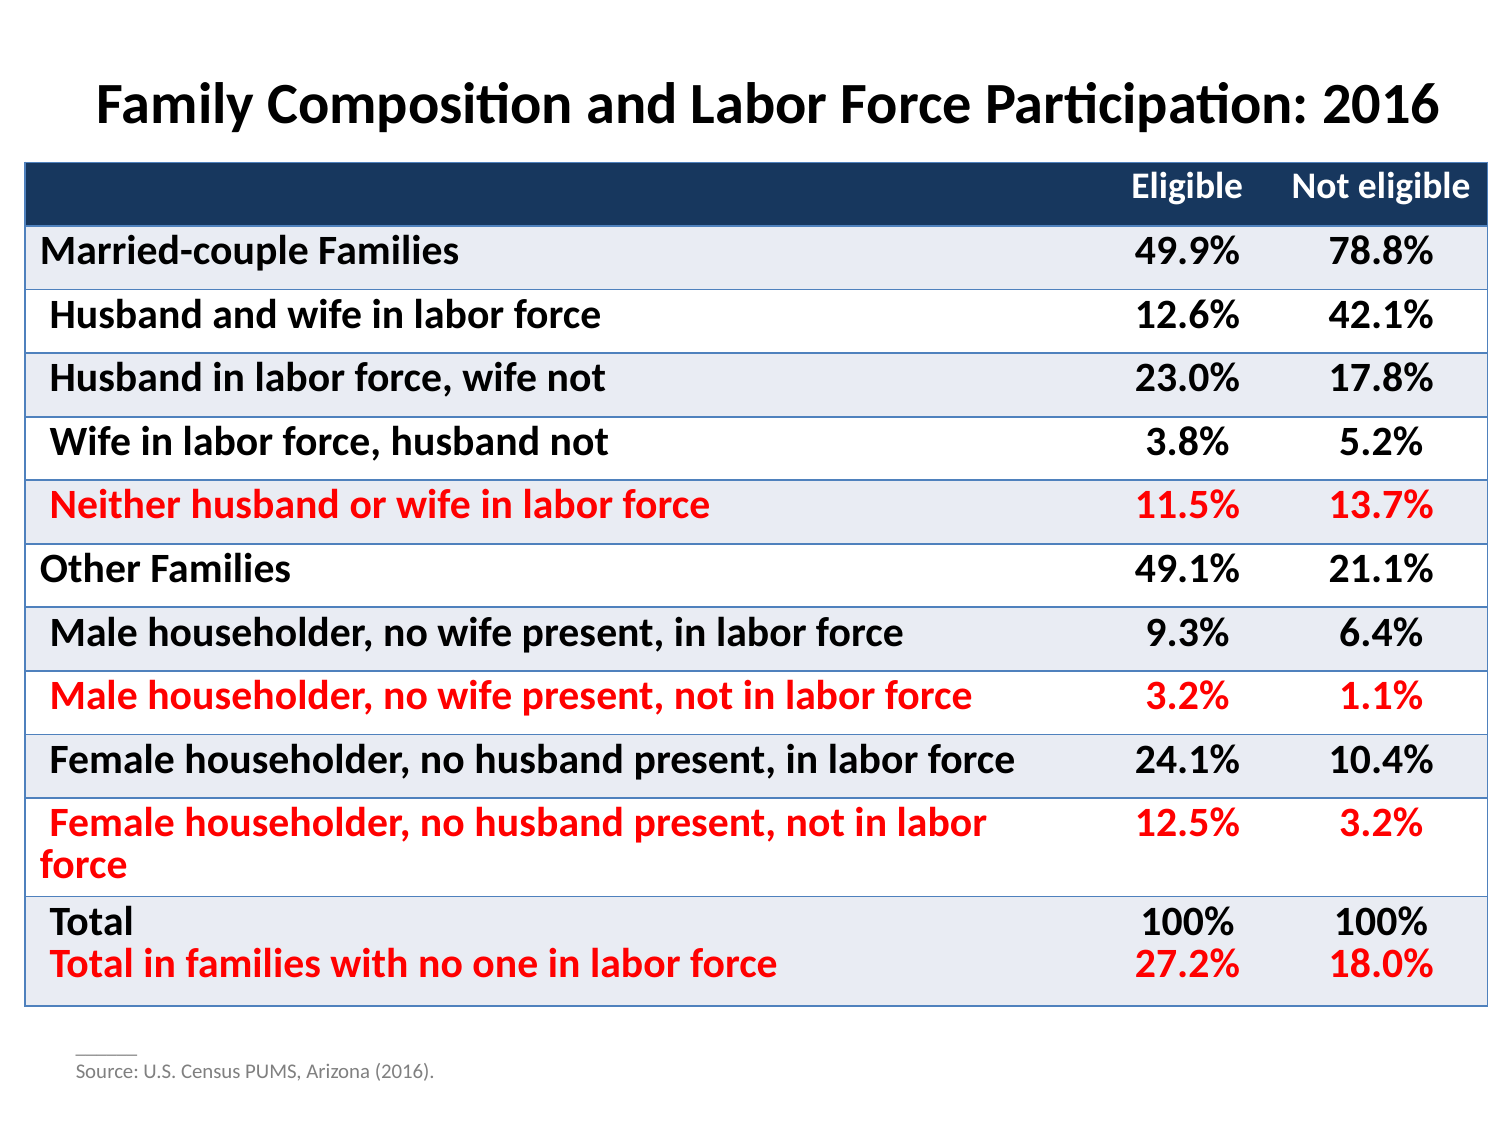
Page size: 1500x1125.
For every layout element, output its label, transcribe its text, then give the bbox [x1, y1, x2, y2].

table_cell 49.9% [1100, 227, 1275, 289]
title Family Composition and Labor Force Participation: 2016 [75, 37, 1463, 163]
table_cell 3.8% [1100, 418, 1275, 479]
table_cell 5.2% [1275, 418, 1487, 479]
table_cell 3.2% [1275, 799, 1487, 896]
table_cell 3.2% [1100, 672, 1275, 734]
table_cell 10.4% [1275, 735, 1487, 797]
table_cell 24.1% [1100, 735, 1275, 797]
table_cell 42.1% [1275, 290, 1487, 352]
table_cell 100% 27.2% [1100, 897, 1275, 1005]
table_header [26, 163, 1100, 225]
table_cell 17.8% [1275, 354, 1487, 416]
table_cell 49.1% [1100, 545, 1275, 606]
table_cell Male householder, no wife present, in labor force [26, 608, 1100, 670]
table_cell 23.0% [1100, 354, 1275, 416]
table_cell 1.1% [1275, 672, 1487, 734]
table_header Eligible [1100, 163, 1275, 225]
table_cell Total Total in families with no one in labor force [26, 897, 1100, 1005]
table_cell Husband in labor force, wife not [26, 354, 1100, 416]
table_cell Female householder, no husband present, not in labor force [26, 799, 1100, 896]
table_cell 21.1% [1275, 545, 1487, 606]
table_cell Male householder, no wife present, not in labor force [26, 672, 1100, 734]
table_cell 6.4% [1275, 608, 1487, 670]
table_cell 78.8% [1275, 227, 1487, 289]
table_cell 9.3% [1100, 608, 1275, 670]
table_cell Other Families [26, 545, 1100, 606]
table_cell Wife in labor force, husband not [26, 418, 1100, 479]
table_cell Married-couple Families [26, 227, 1100, 289]
table_cell 12.5% [1100, 799, 1275, 896]
text_box ______ Source: U.S. Census PUMS, Arizona (2016). [60, 1024, 450, 1090]
table_cell 100% 18.0% [1275, 897, 1487, 1005]
table_cell Female householder, no husband present, in labor force [26, 735, 1100, 797]
table_cell Husband and wife in labor force [26, 290, 1100, 352]
table_header Not eligible [1275, 163, 1487, 225]
table_cell Neither husband or wife in labor force [26, 481, 1100, 543]
table_cell 11.5% [1100, 481, 1275, 543]
table_cell 13.7% [1275, 481, 1487, 543]
table_cell 12.6% [1100, 290, 1275, 352]
